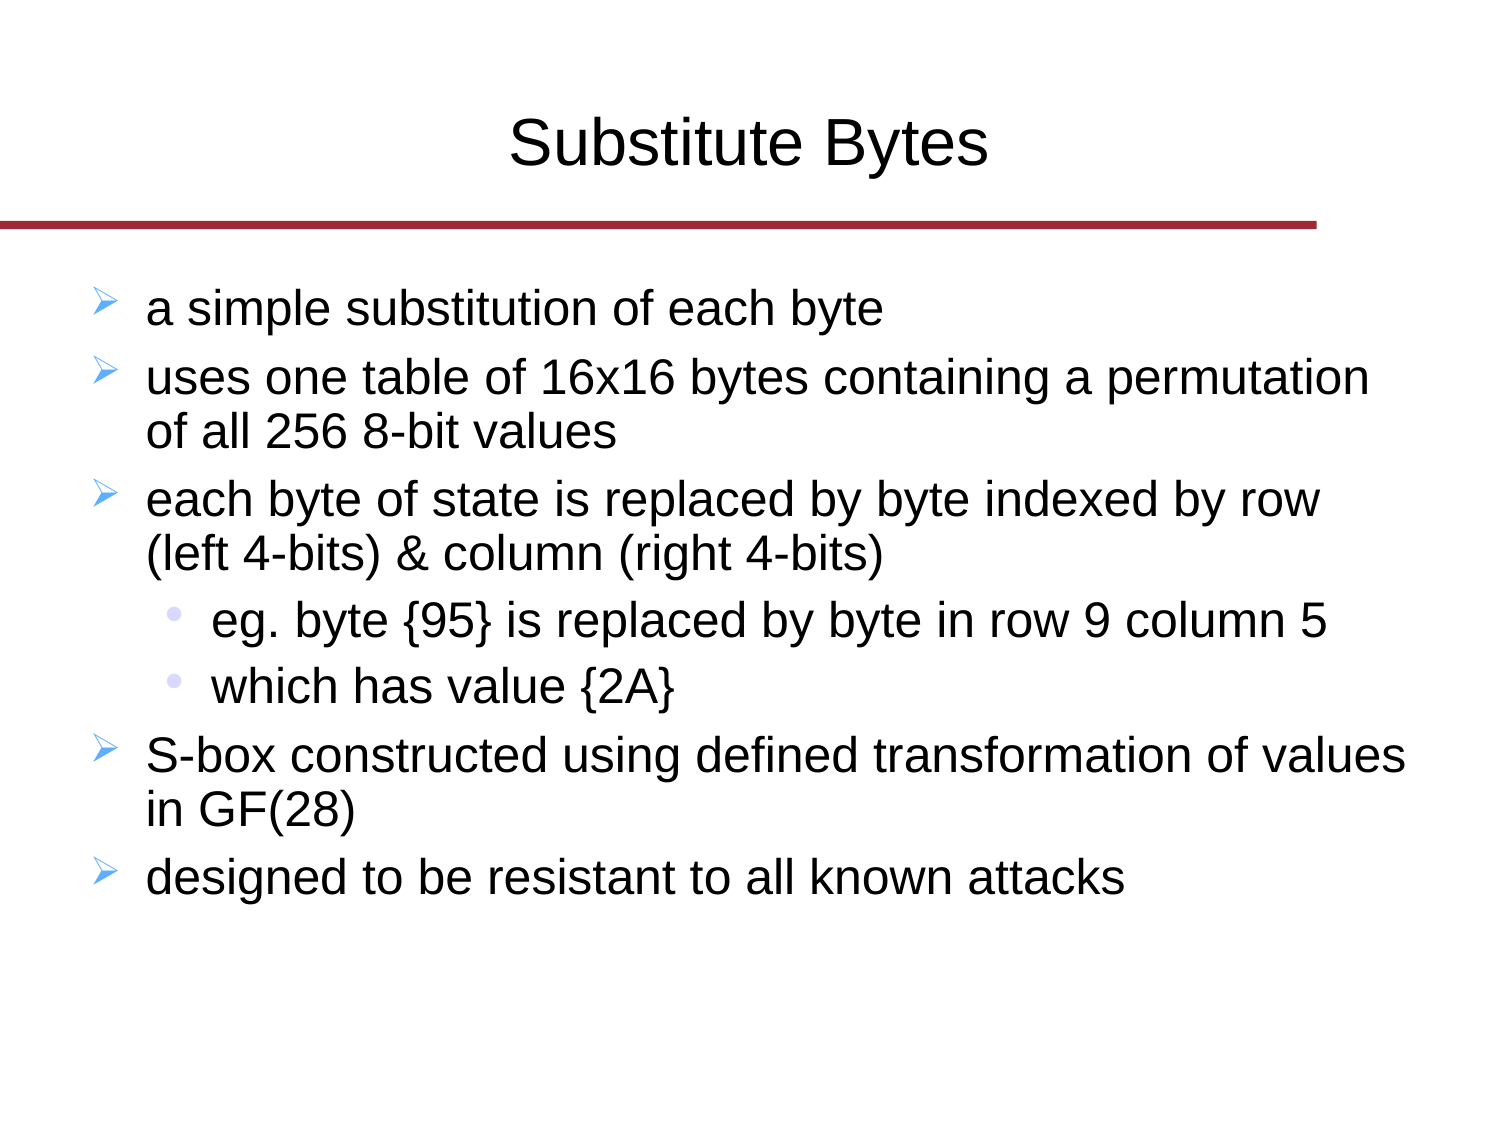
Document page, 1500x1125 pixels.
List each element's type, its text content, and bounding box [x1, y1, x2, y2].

text_box a simple substitution of each byte uses one table of 16x16 bytes containing a permutation of all 256 8-bit values each byte of state is replaced by byte indexed by row (left 4-bits) & column (right 4-bits) eg. byte {95} is replaced by byte in row 9 column 5 which has value {2A} S-box constructed using defined transformation of values in GF(28) designed to be resistant to all known attacks [74, 274, 1425, 1006]
text_box Substitute Bytes [74, 45, 1425, 233]
